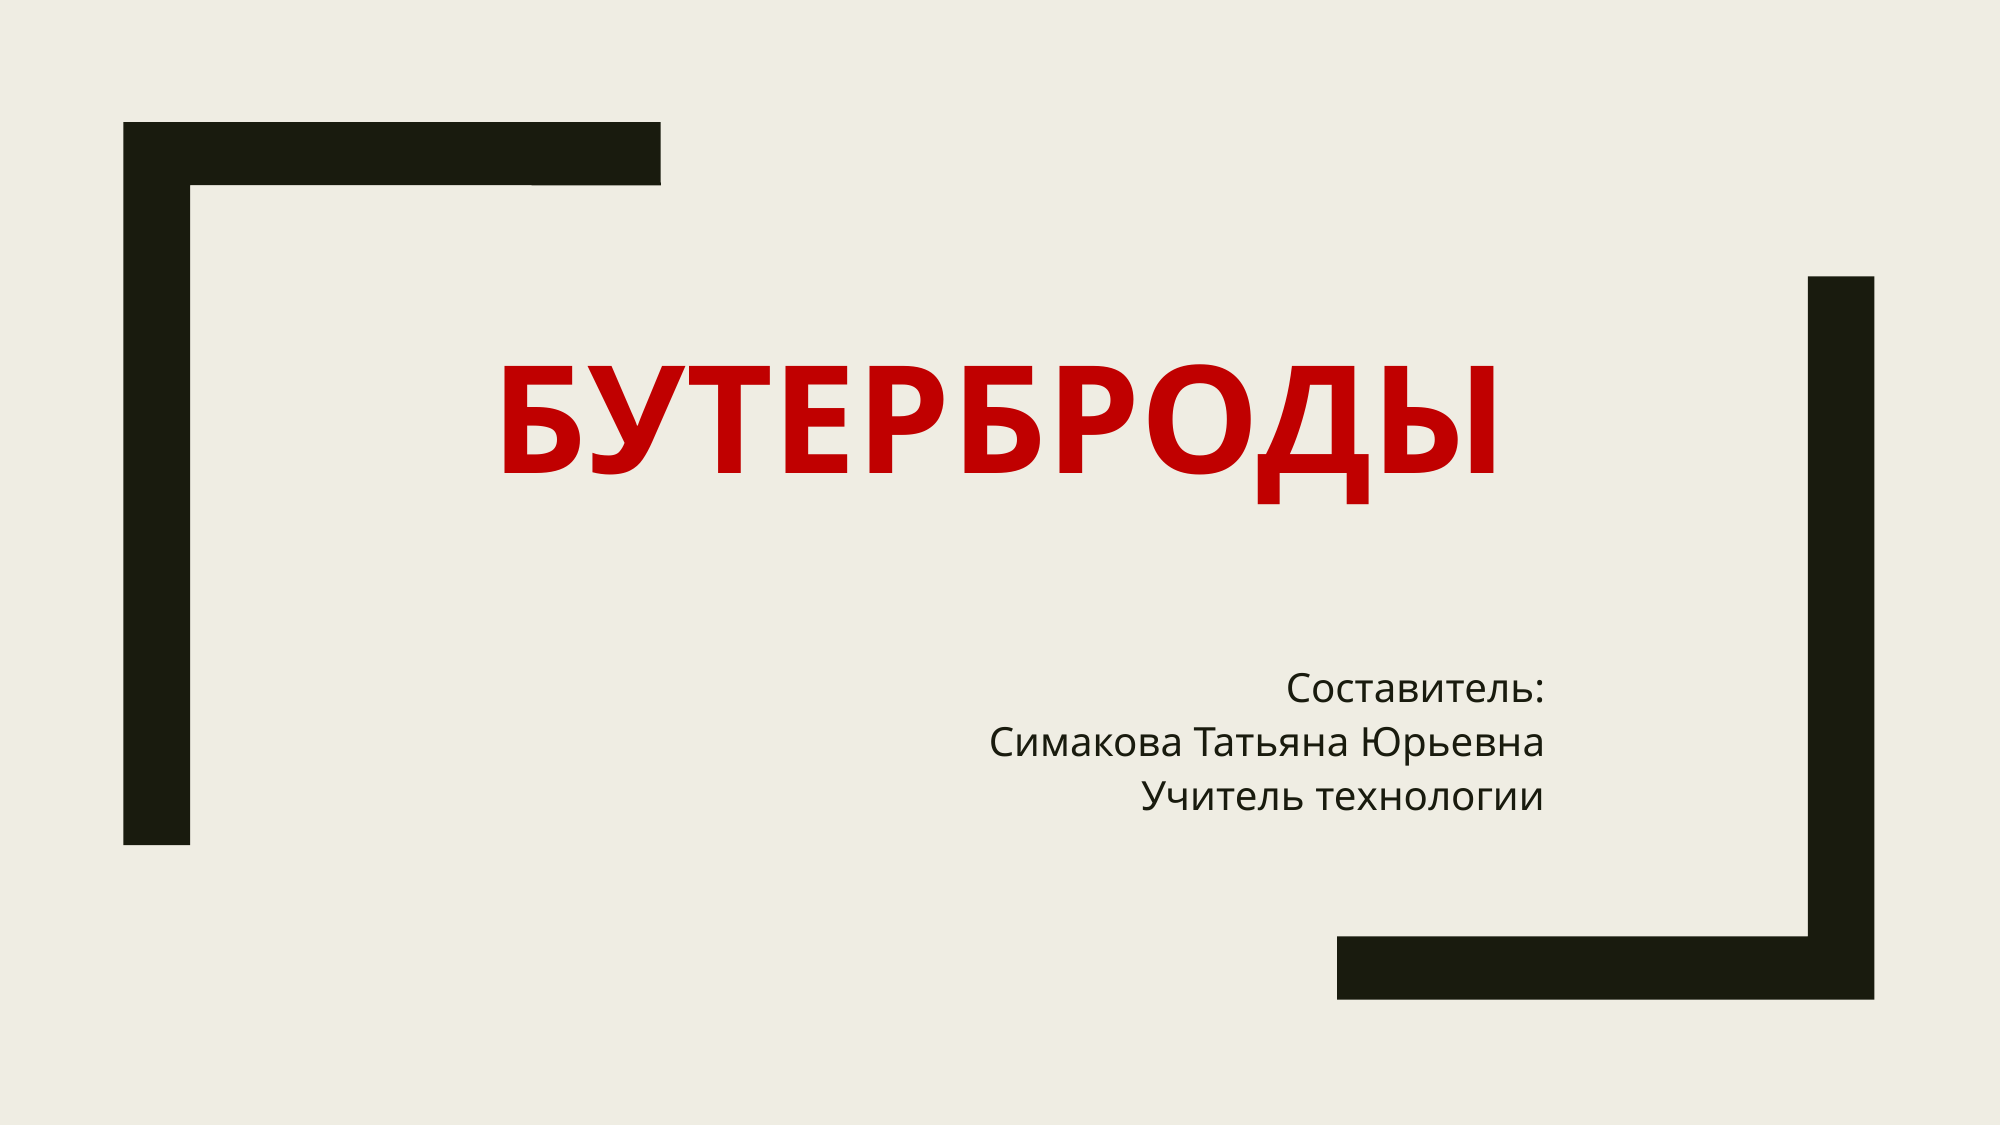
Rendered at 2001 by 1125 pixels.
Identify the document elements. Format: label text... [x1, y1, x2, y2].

subtitle Составитель: Симакова Татьяна Юрьевна Учитель технологии [439, 649, 1561, 828]
title Бутерброды [314, 293, 1686, 513]
